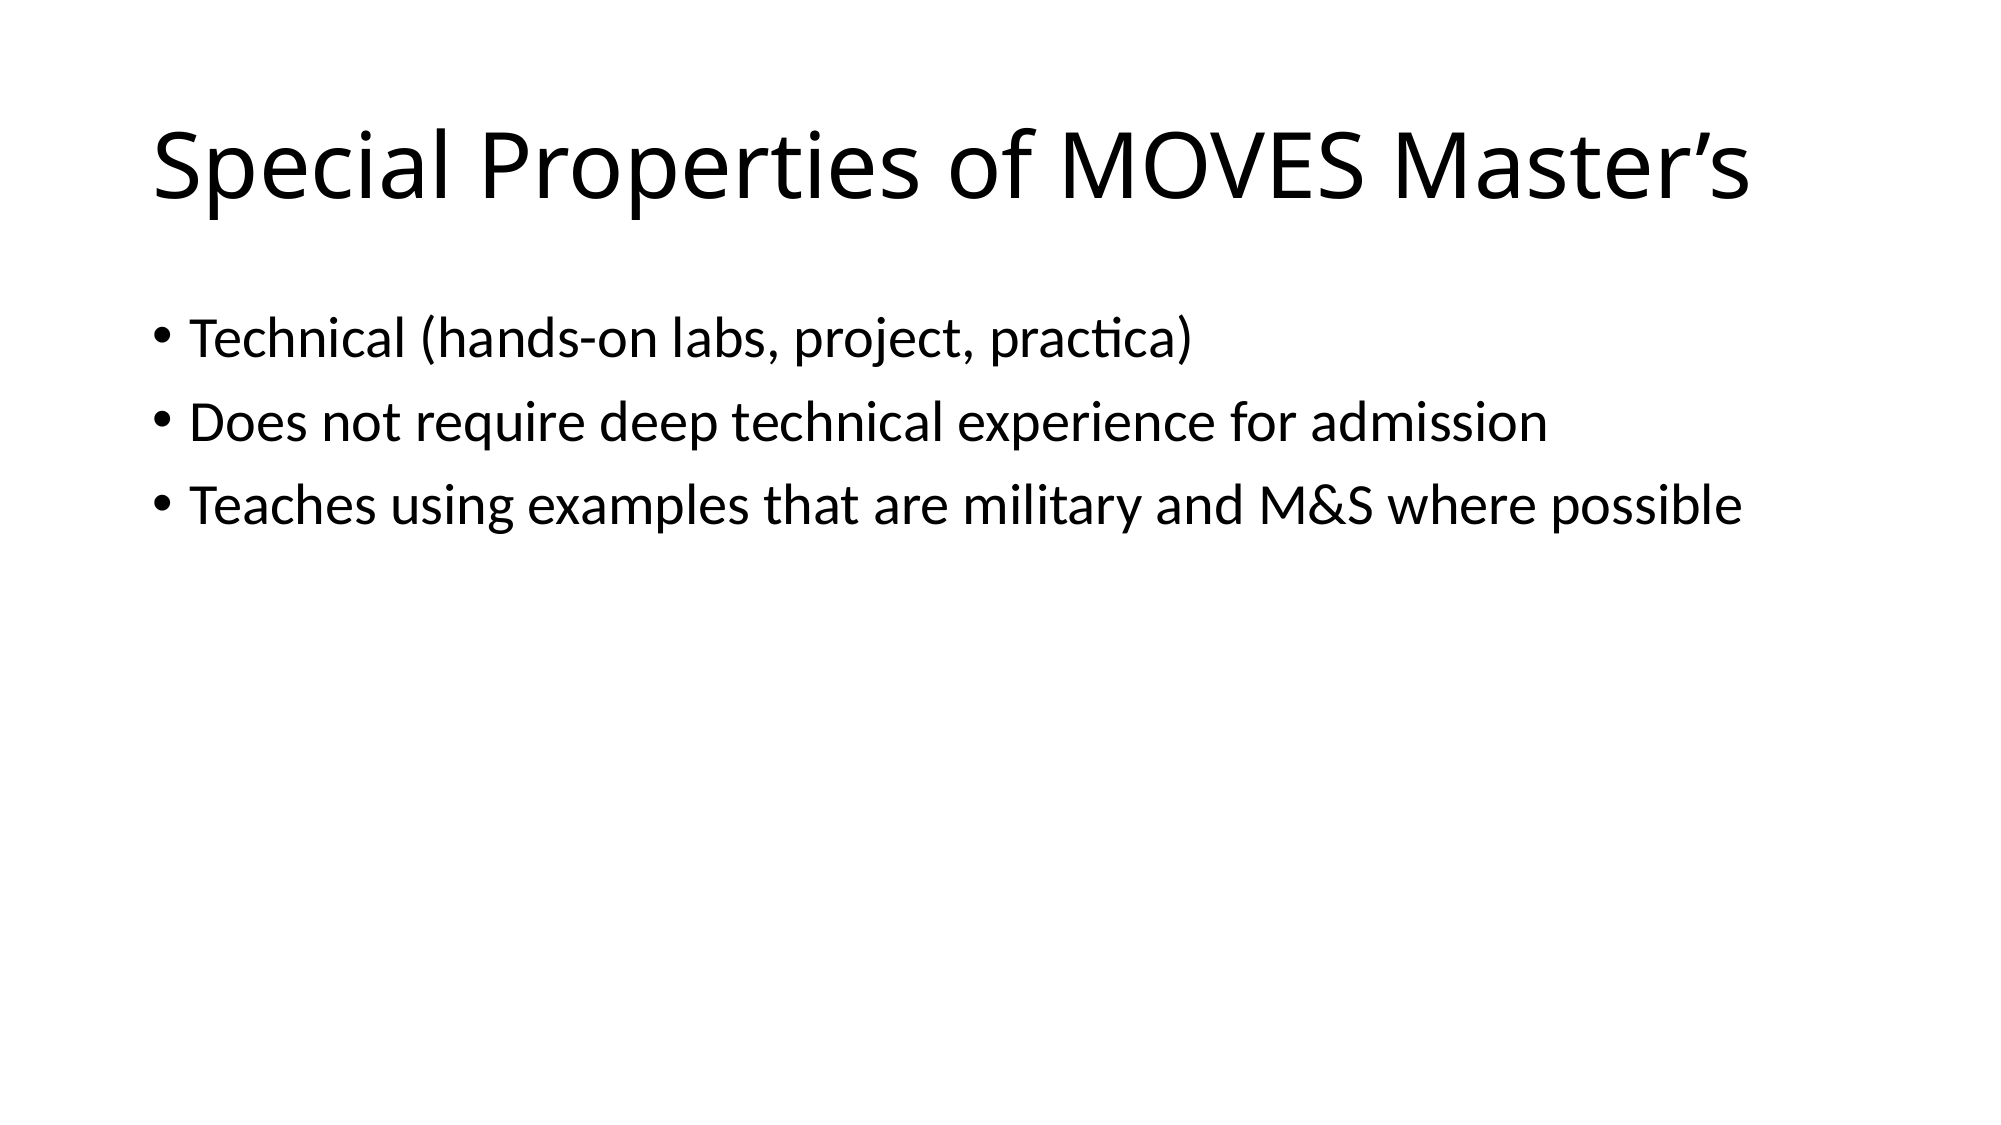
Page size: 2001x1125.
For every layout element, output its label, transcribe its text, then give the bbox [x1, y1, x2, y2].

title Special Properties of MOVES Master’s [137, 59, 1863, 278]
list Technical (hands-on labs, project, practica) Does not require deep technical experience for admission Teaches using examples that are military and M&S where possible [137, 299, 1863, 1014]
